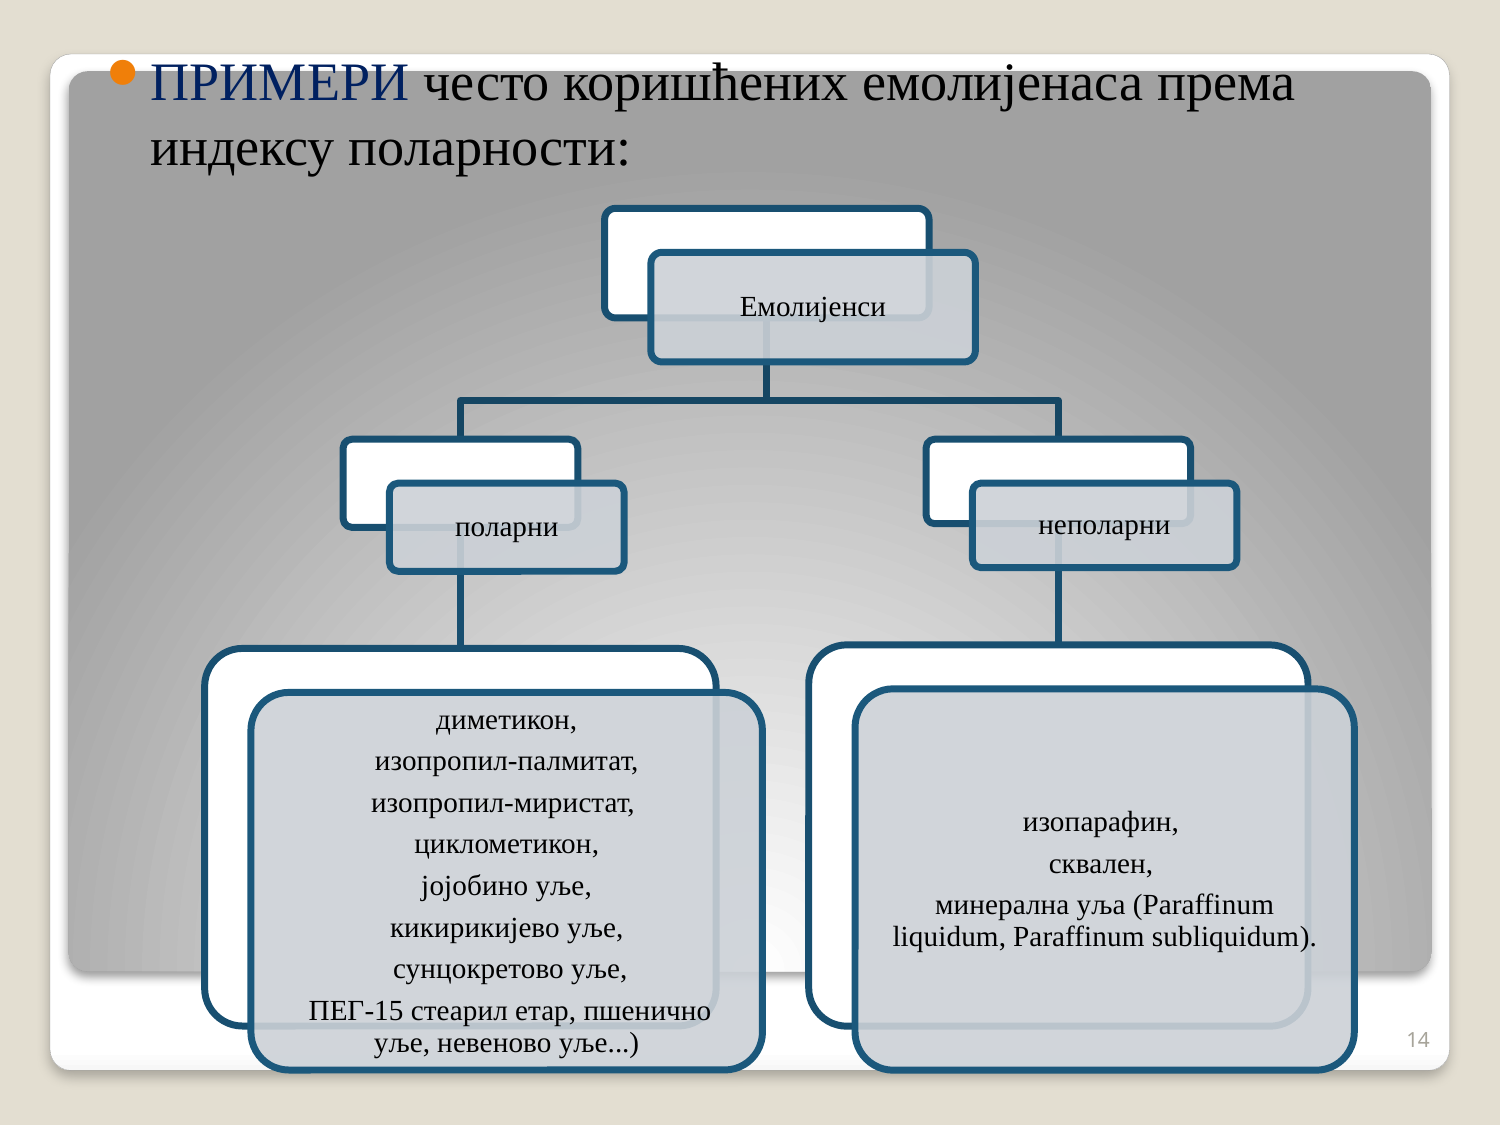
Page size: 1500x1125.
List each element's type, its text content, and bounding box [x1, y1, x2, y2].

list ПРИМЕРИ често коришћених емолијенаса према индексу поларности: [76, 30, 1436, 1047]
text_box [88, 207, 1471, 1071]
